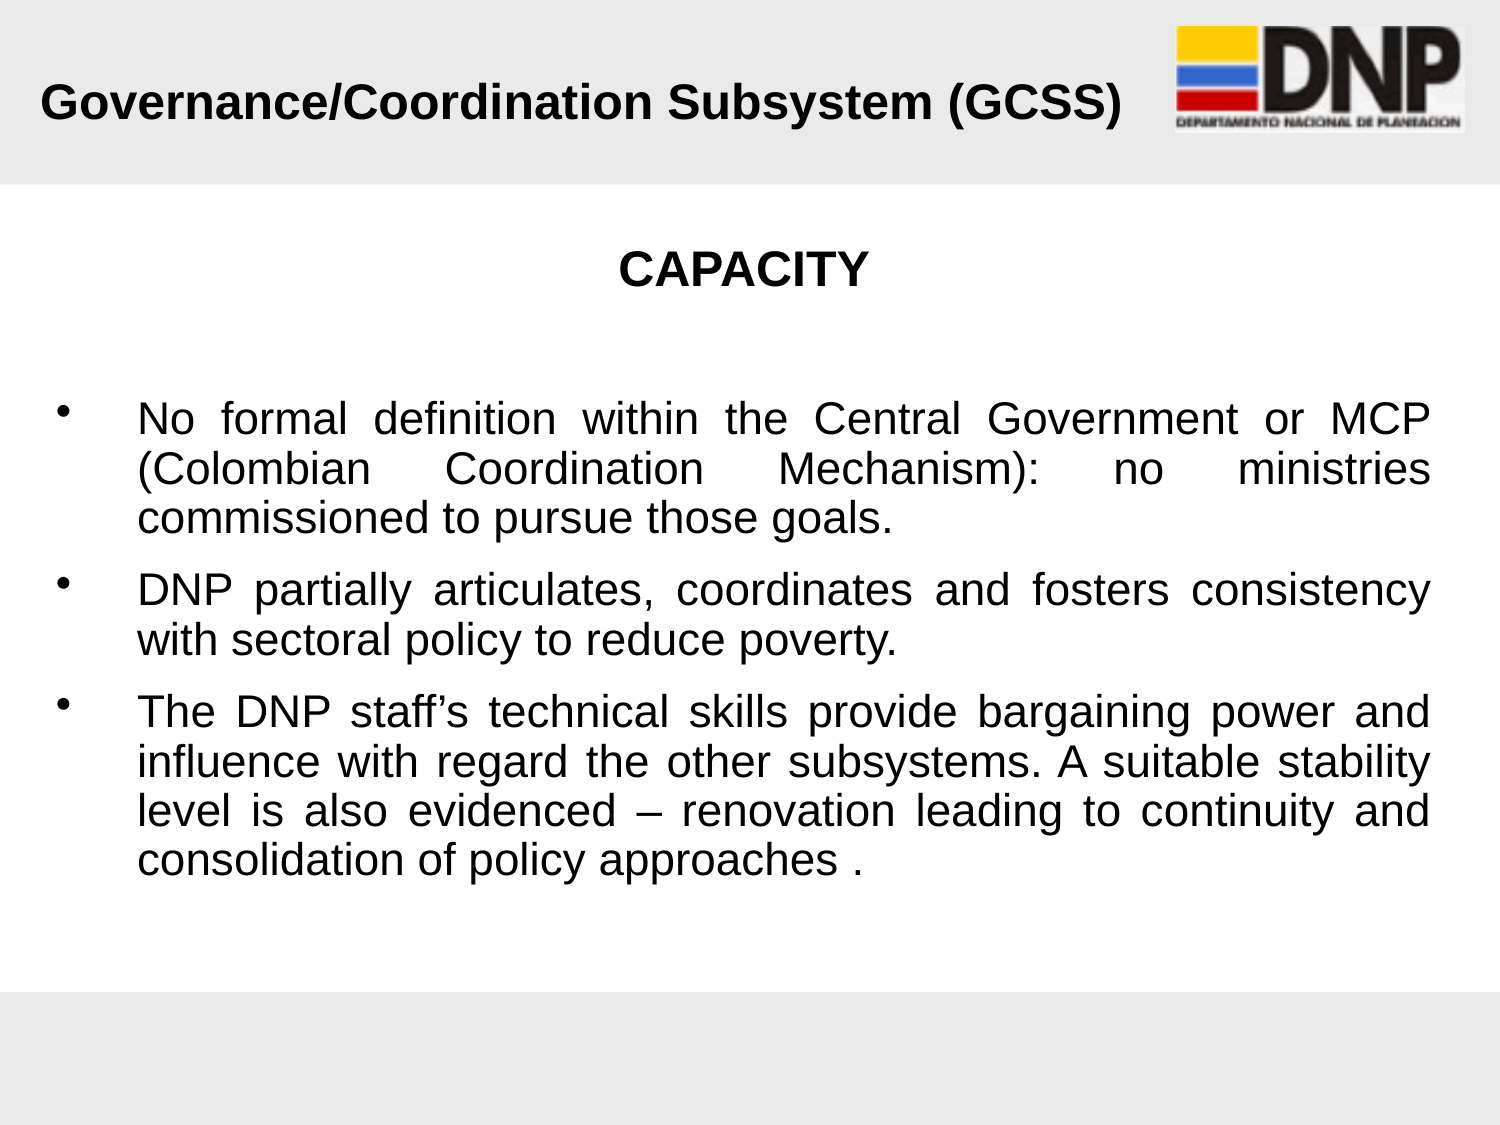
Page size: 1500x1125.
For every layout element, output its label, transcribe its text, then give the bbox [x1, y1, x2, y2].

text_box CAPACITY No formal definition within the Central Government or MCP (Colombian Coordination Mechanism): no ministries commissioned to pursue those goals. DNP partially articulates, coordinates and fosters consistency with sectoral policy to reduce poverty. The DNP staff’s technical skills provide bargaining power and influence with regard the other subsystems. A suitable stability level is also evidenced – renovation leading to continuity and consolidation of policy approaches . [41, 237, 1447, 894]
text_box [0, 0, 1500, 181]
text_box [0, 992, 1500, 1125]
text_box Governance/Coordination Subsystem (GCSS) [0, 62, 1164, 137]
picture [1174, 26, 1465, 134]
